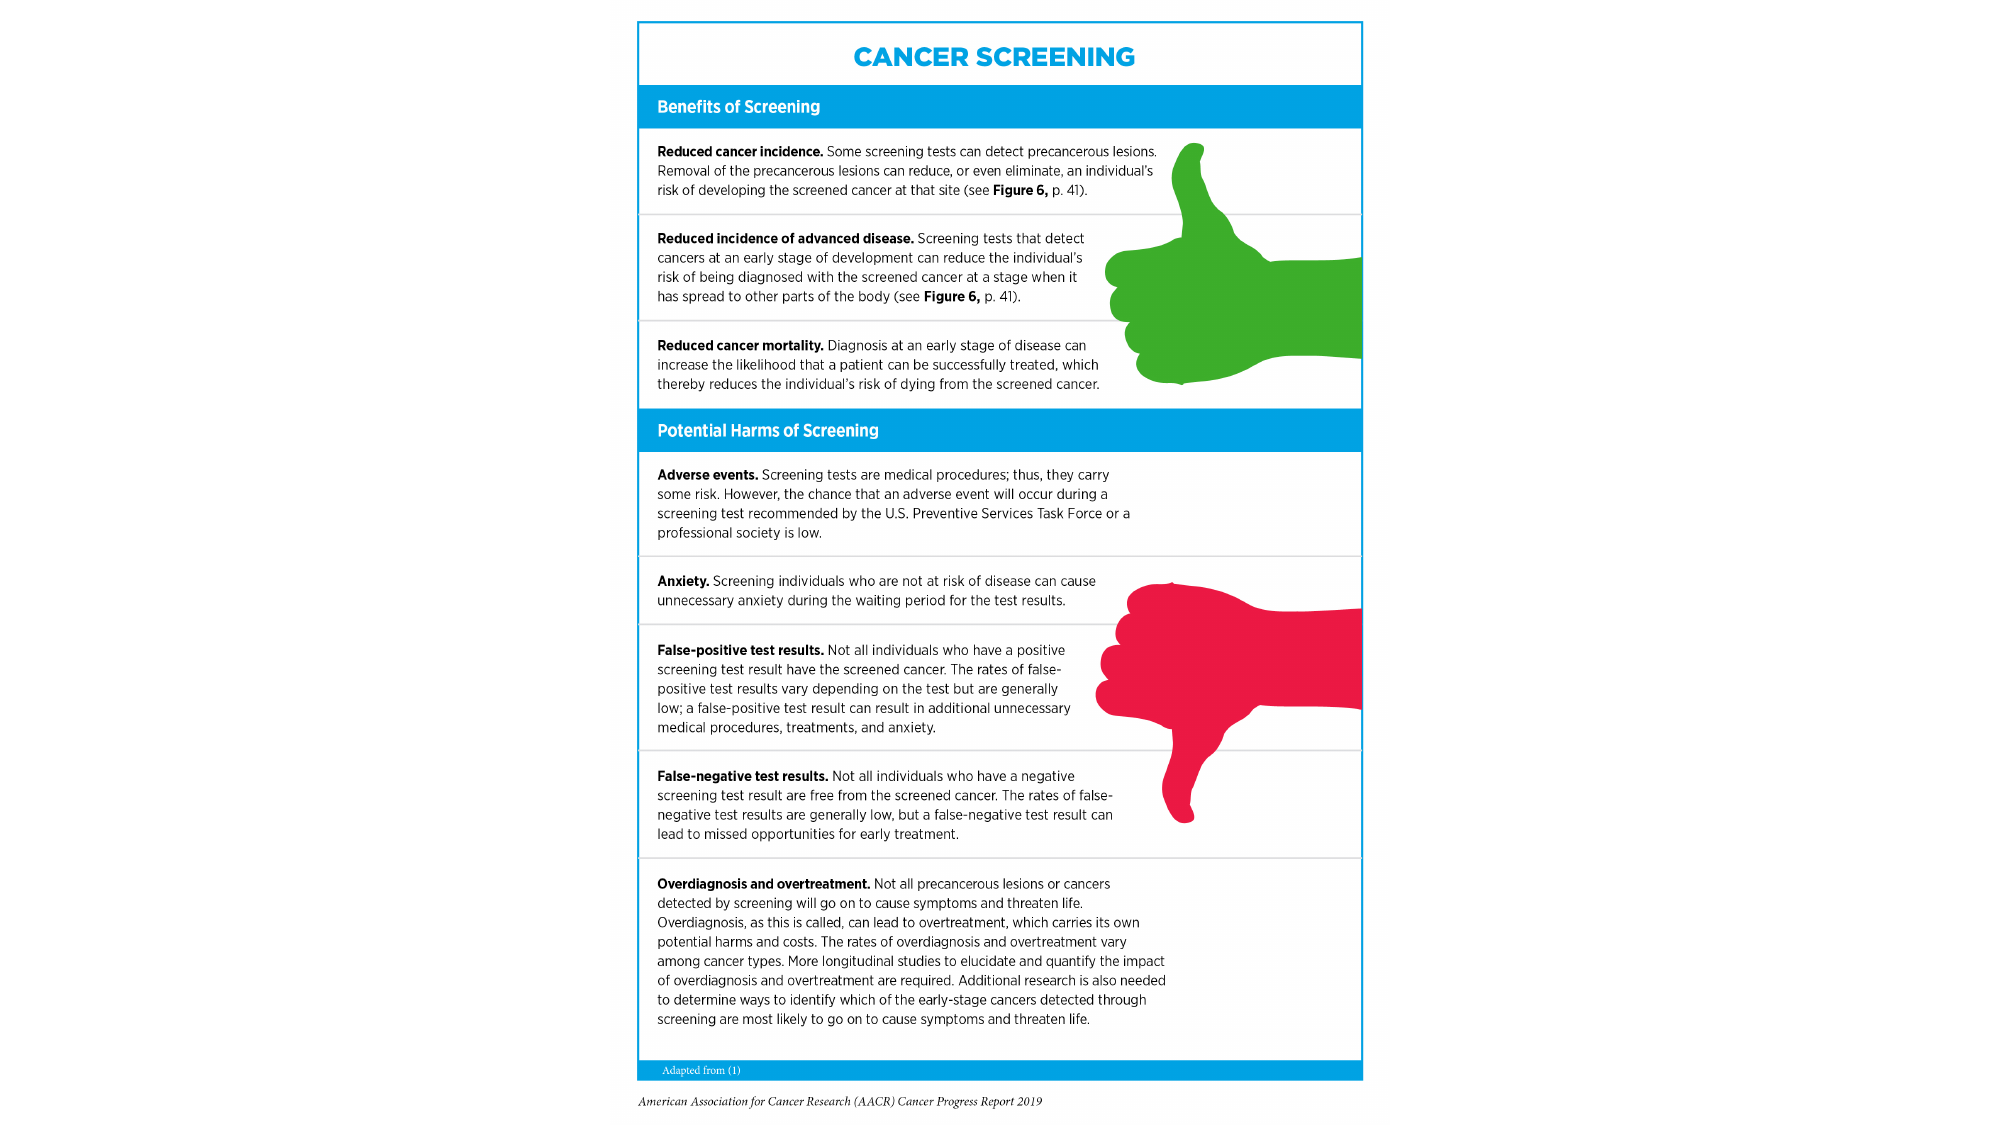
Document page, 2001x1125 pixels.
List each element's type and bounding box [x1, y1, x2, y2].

picture [610, 0, 1390, 1125]
